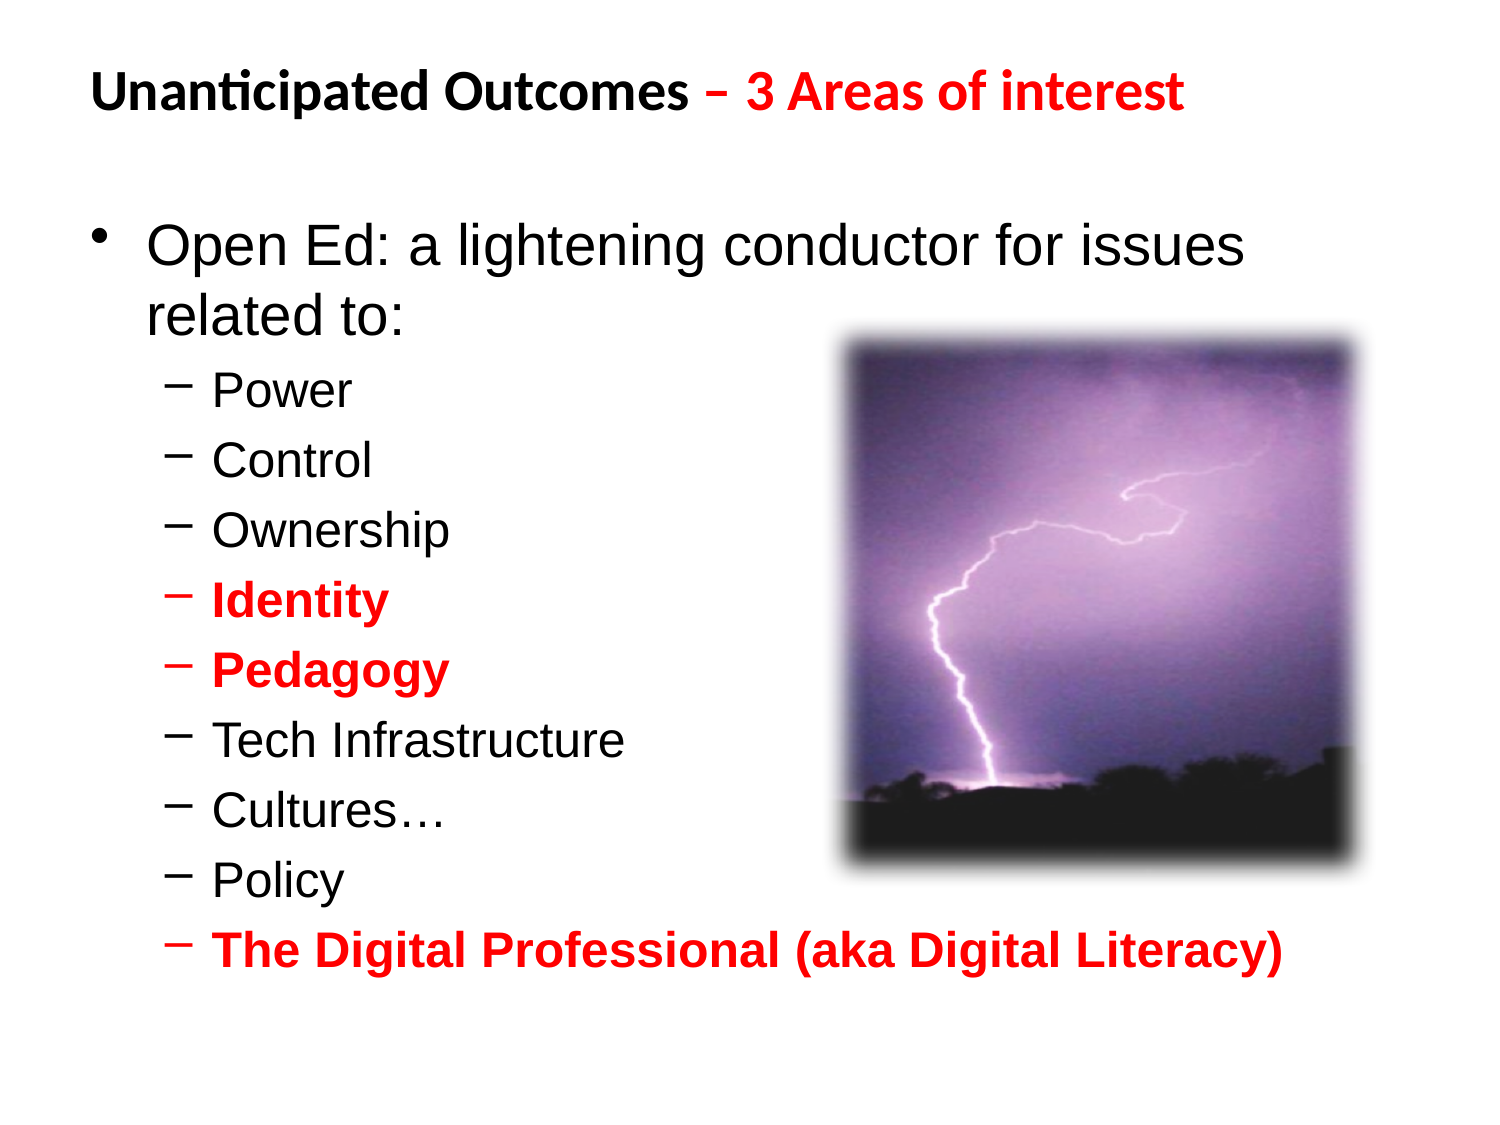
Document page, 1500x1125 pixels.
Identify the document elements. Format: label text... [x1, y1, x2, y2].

text_box Open Ed: a lightening conductor for issues related to: Power Control Ownership Identity Pedagogy Tech Infrastructure Cultures… Policy The Digital Professional (aka Digital Literacy) [118, 243, 1358, 960]
text_box Open Ed: a lightening conductor for issues related to: Power Control Ownership Identity Pedagogy Tech Infrastructure Cultures… Policy The Digital Professional (aka Digital Literacy) [105, 224, 1372, 233]
picture [820, 314, 1377, 889]
title Unanticipated Outcomes – 3 Areas of interest [75, 45, 1425, 233]
